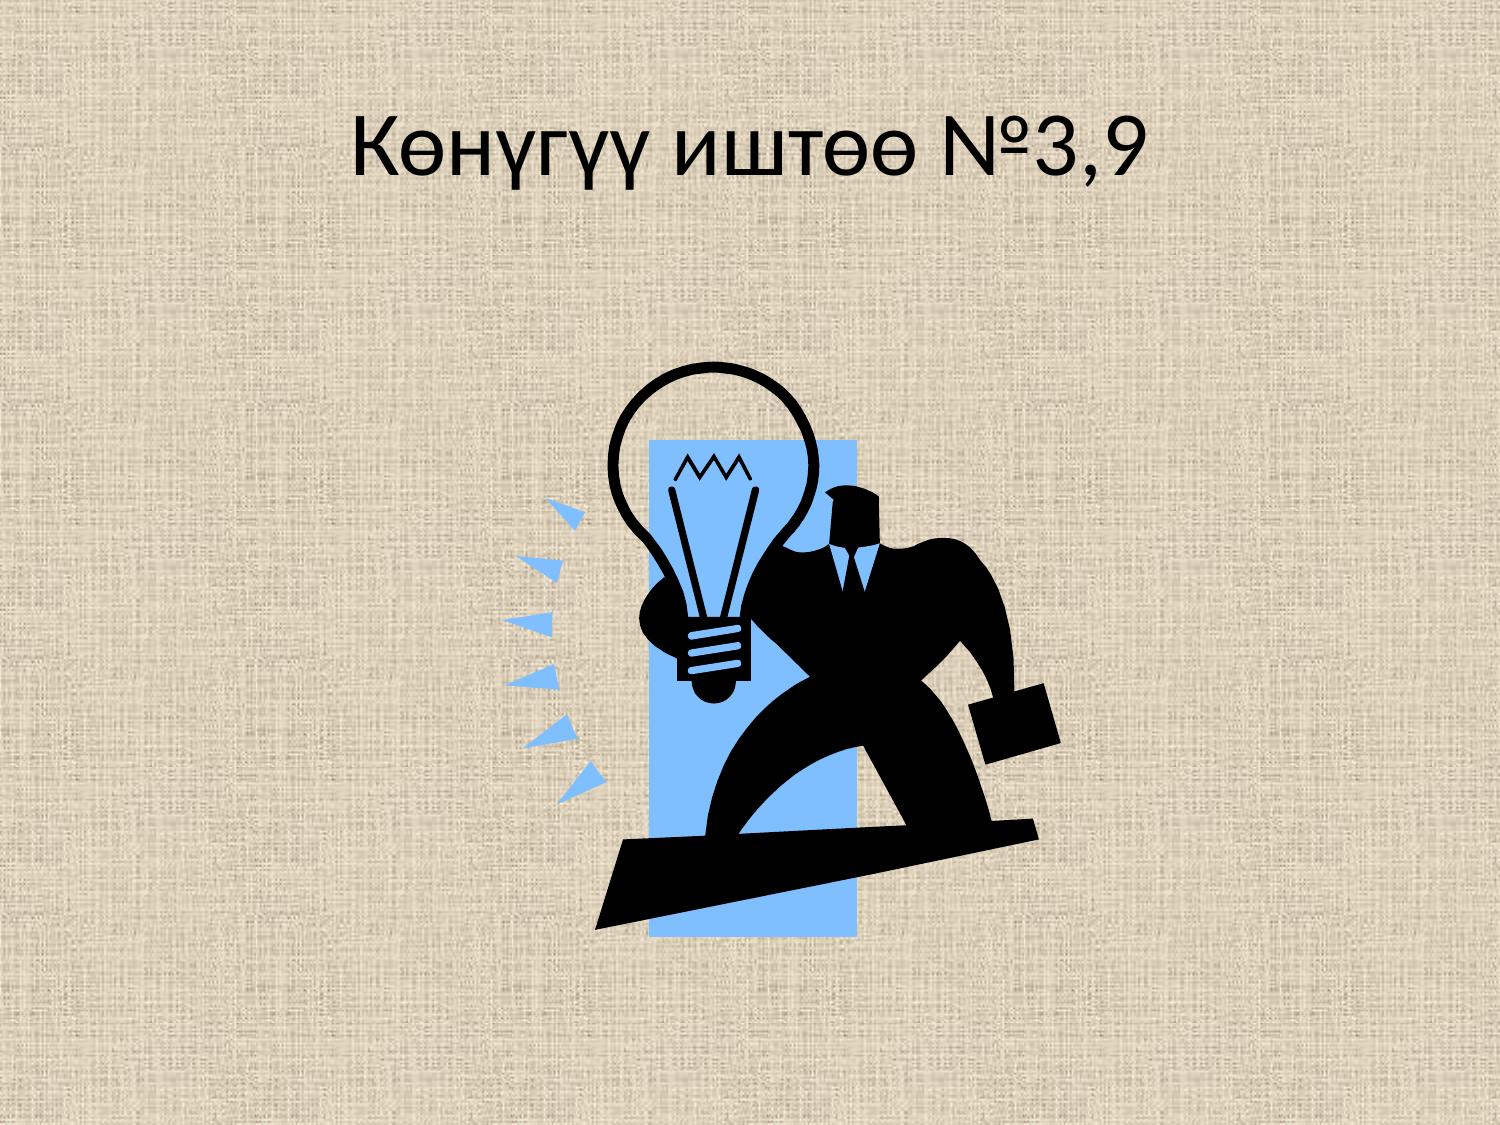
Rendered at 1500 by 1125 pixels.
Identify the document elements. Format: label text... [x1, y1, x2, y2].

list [501, 361, 1062, 937]
title Көнүгүү иштөө №3,9 [75, 45, 1425, 233]
picture [0, 0, 1500, 1125]
